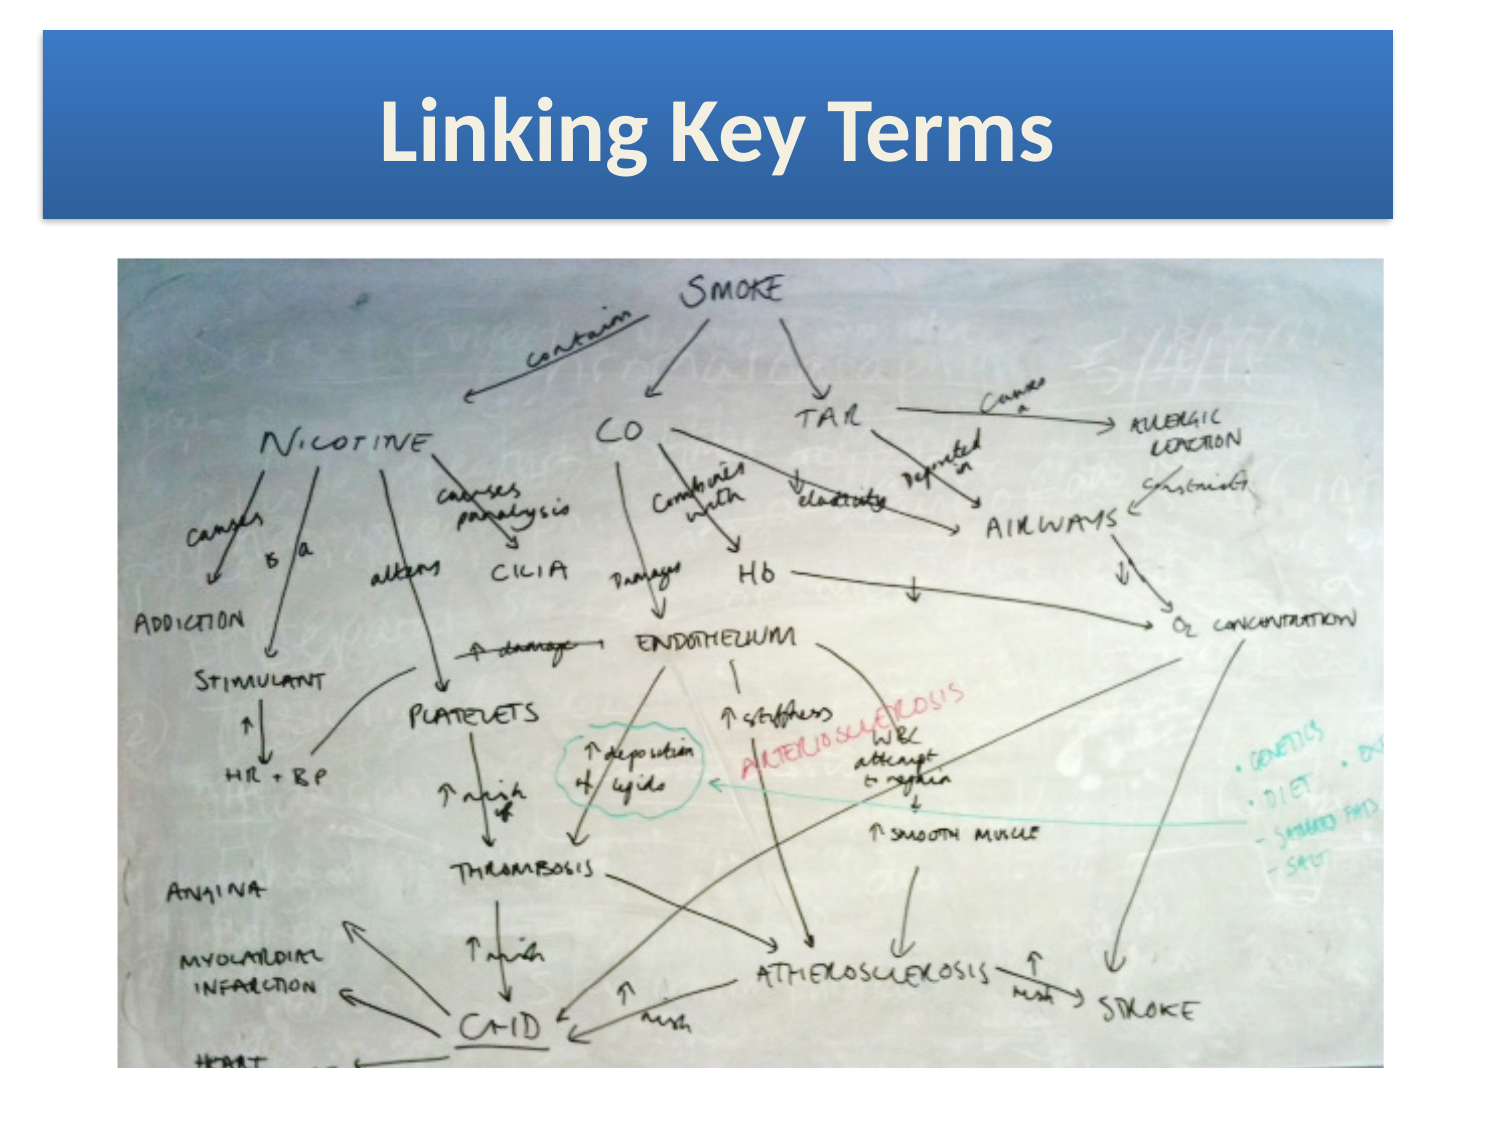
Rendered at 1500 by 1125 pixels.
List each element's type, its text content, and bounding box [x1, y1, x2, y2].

picture [111, 255, 1384, 1068]
title Linking Key Terms [42, 30, 1393, 219]
